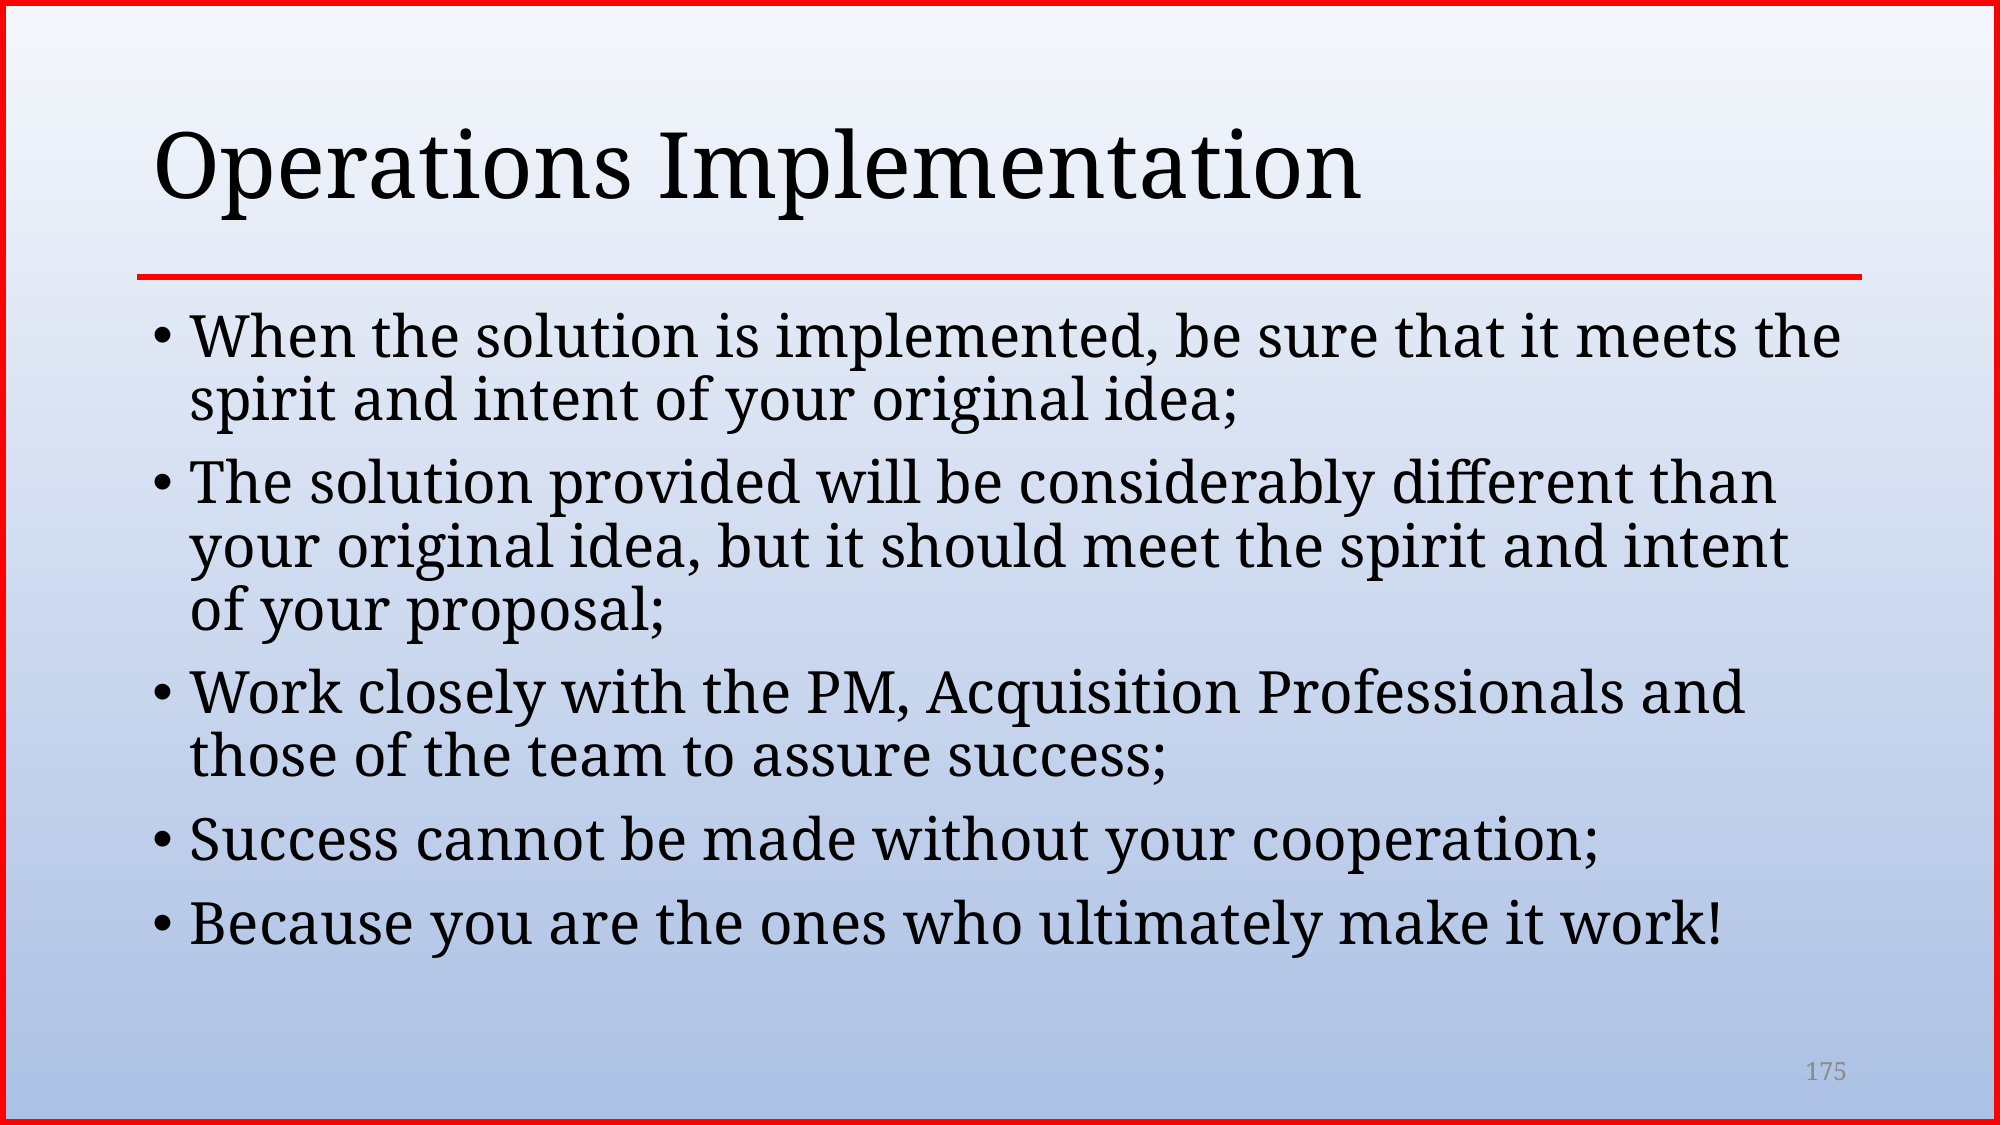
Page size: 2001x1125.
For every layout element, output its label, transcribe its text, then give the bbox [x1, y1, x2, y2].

slide_number 175 [1412, 1042, 1863, 1103]
title Operations Implementation [137, 59, 1863, 278]
list When the solution is implemented, be sure that it meets the spirit and intent of your original idea; The solution provided will be considerably different than your original idea, but it should meet the spirit and intent of your proposal; Work closely with the PM, Acquisition Professionals and those of the team to assure success; Success cannot be made without your cooperation; Because you are the ones who ultimately make it work! [137, 299, 1863, 1014]
